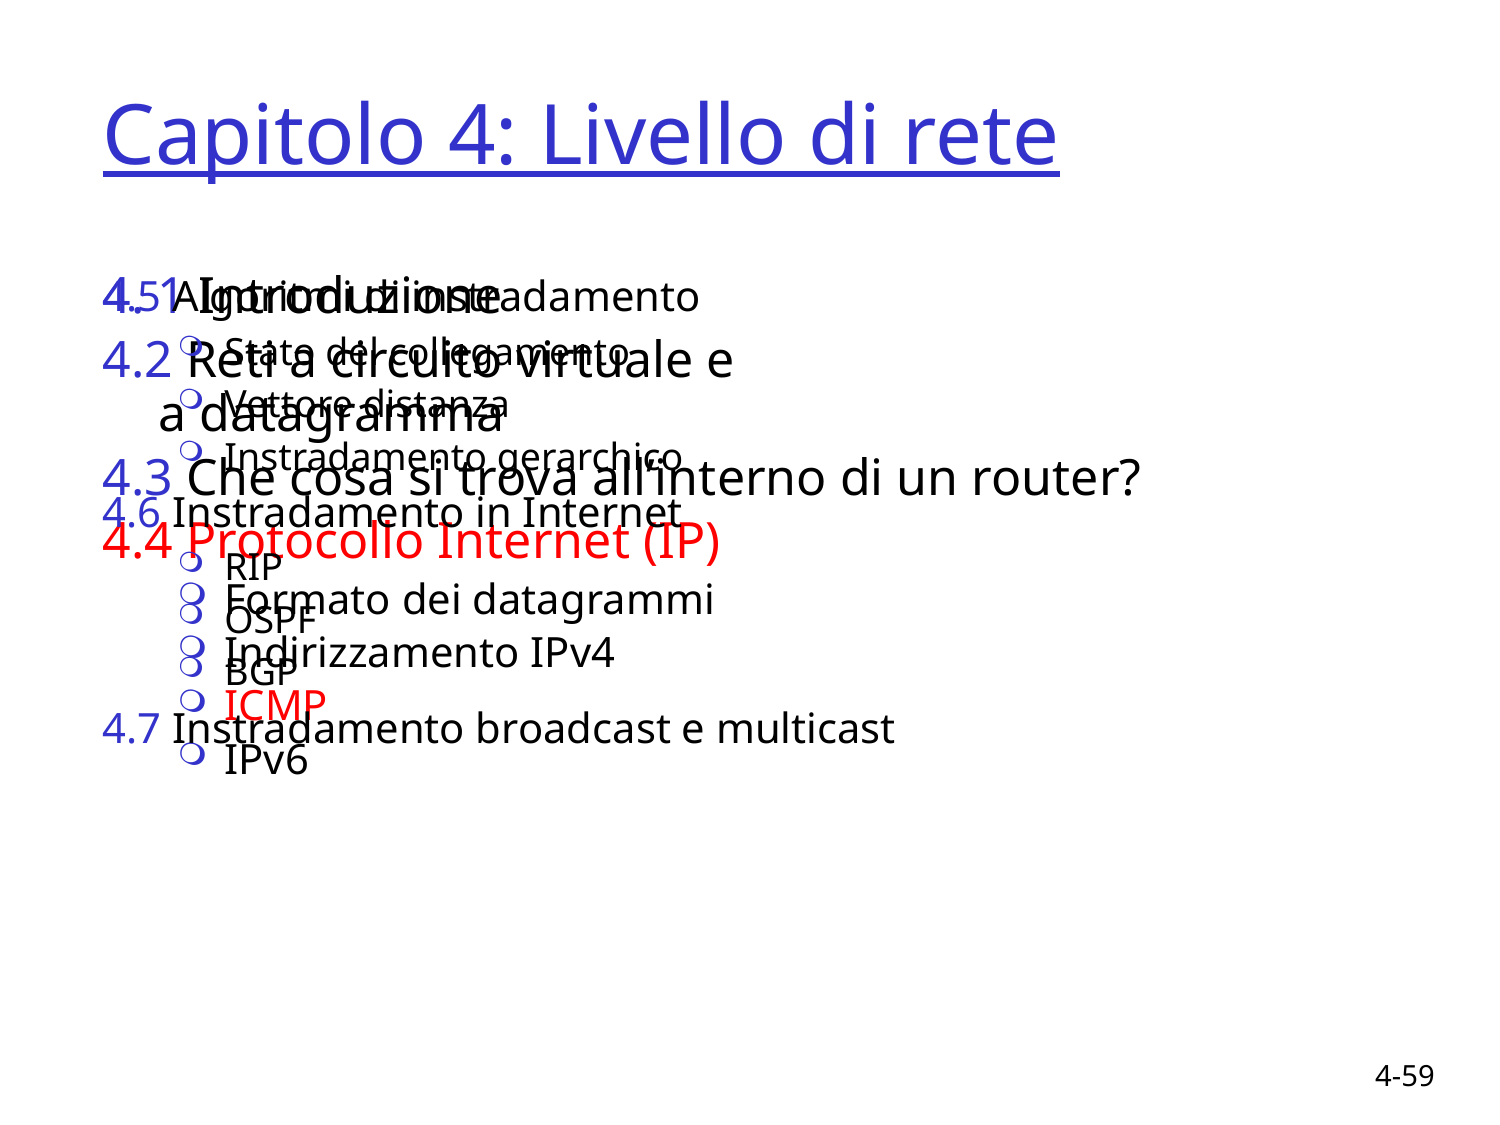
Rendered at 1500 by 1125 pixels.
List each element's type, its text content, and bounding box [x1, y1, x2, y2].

slide_number 4-59 [1338, 1049, 1451, 1125]
list 4.5 Algoritmi di instradamento Stato del collegamento Vettore distanza Instradamento gerarchico 4.6 Instradamento in Internet RIP OSPF BGP 4.7 Instradamento broadcast e multicast [87, 262, 1363, 1026]
title Capitolo 4: Livello di rete [87, 37, 1363, 226]
